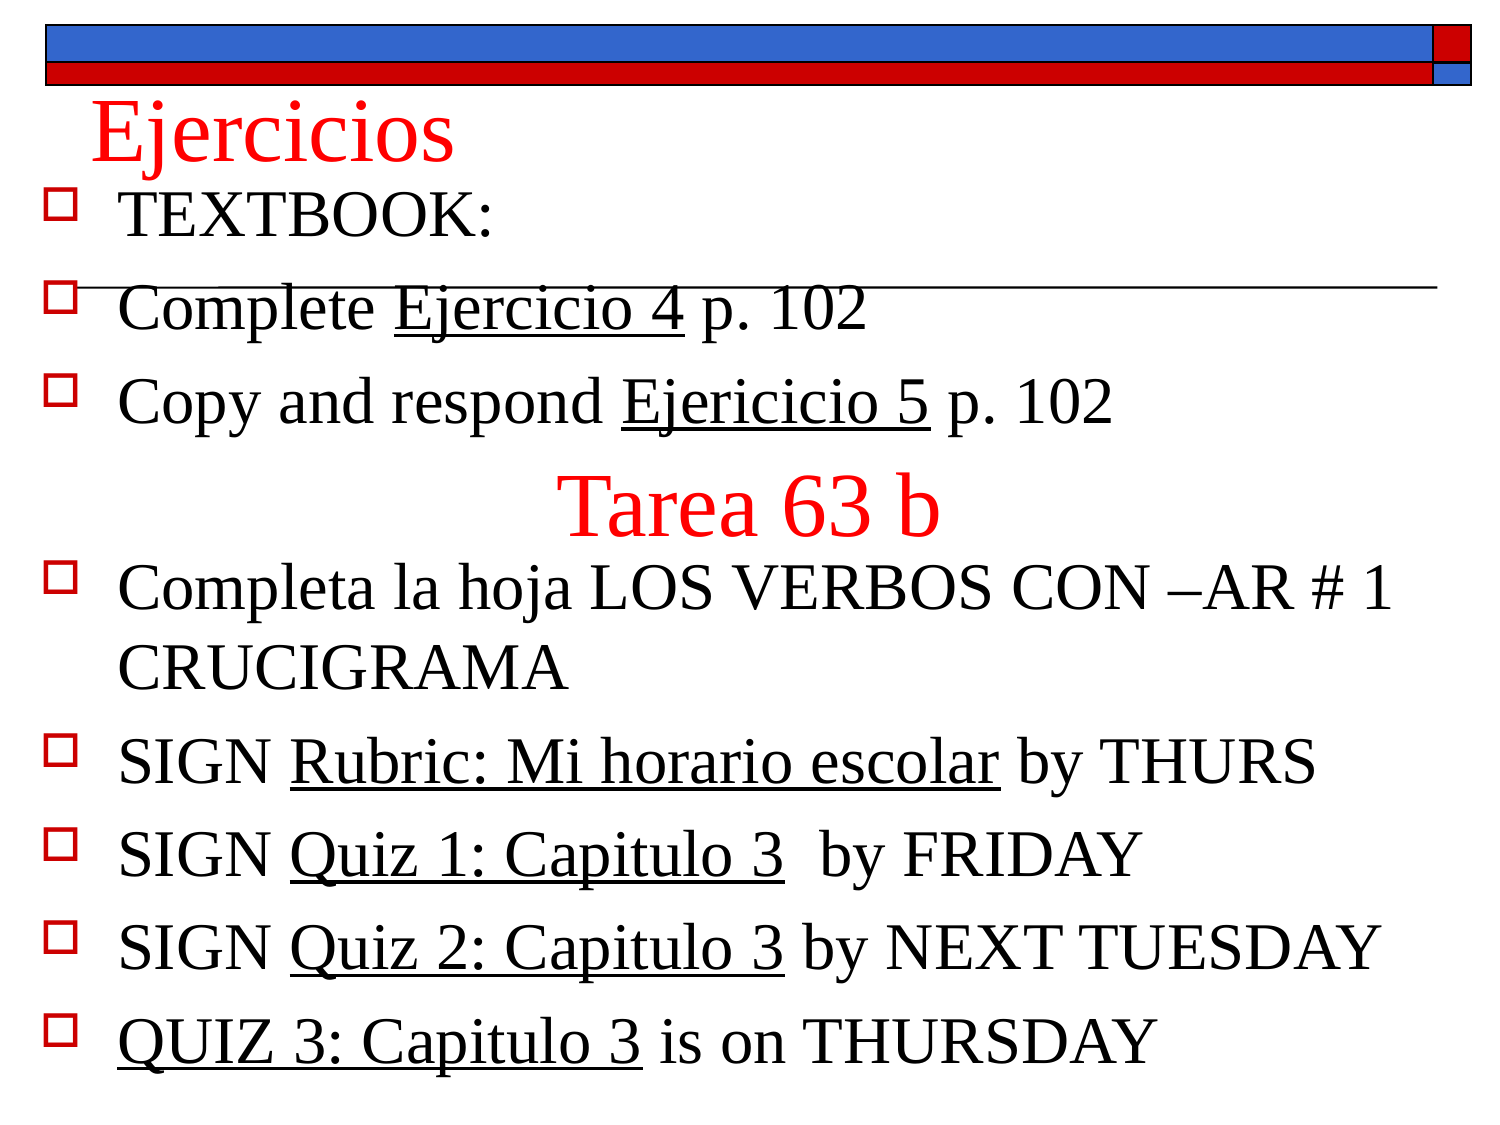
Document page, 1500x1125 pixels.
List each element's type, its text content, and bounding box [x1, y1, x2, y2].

title Ejercicios [75, 37, 1425, 162]
text_box Tarea 63 b [74, 375, 1425, 563]
list TEXTBOOK: Complete Ejercicio 4 p. 102 Copy and respond Ejericicio 5 p. 102 Completa la hoja LOS VERBOS CON –AR # 1 CRUCIGRAMA SIGN Rubric: Mi horario escolar by THURS SIGN Quiz 1: Capitulo 3 by FRIDAY SIGN Quiz 2: Capitulo 3 by NEXT TUESDAY QUIZ 3: Capitulo 3 is on THURSDAY [24, 162, 1425, 869]
